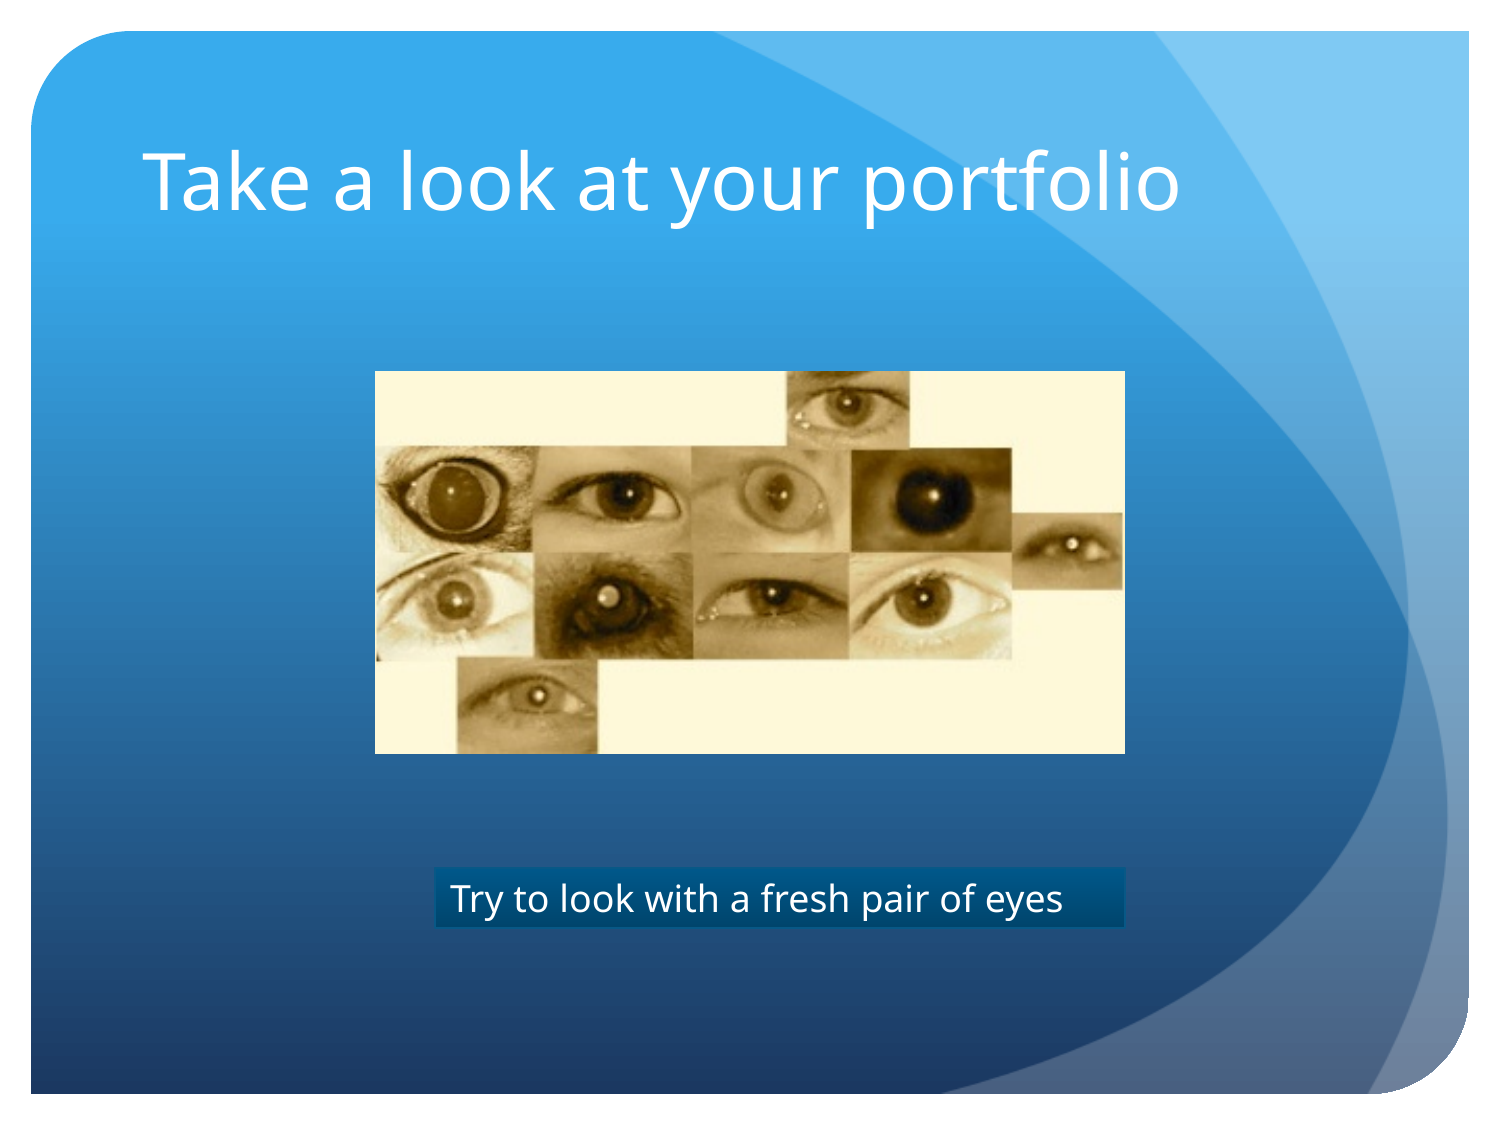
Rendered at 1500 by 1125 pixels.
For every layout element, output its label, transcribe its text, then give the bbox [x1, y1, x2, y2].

title Take a look at your portfolio [127, 62, 1372, 234]
text_box Try to look with a fresh pair of eyes [434, 867, 1126, 929]
picture [24, 30, 1473, 1094]
